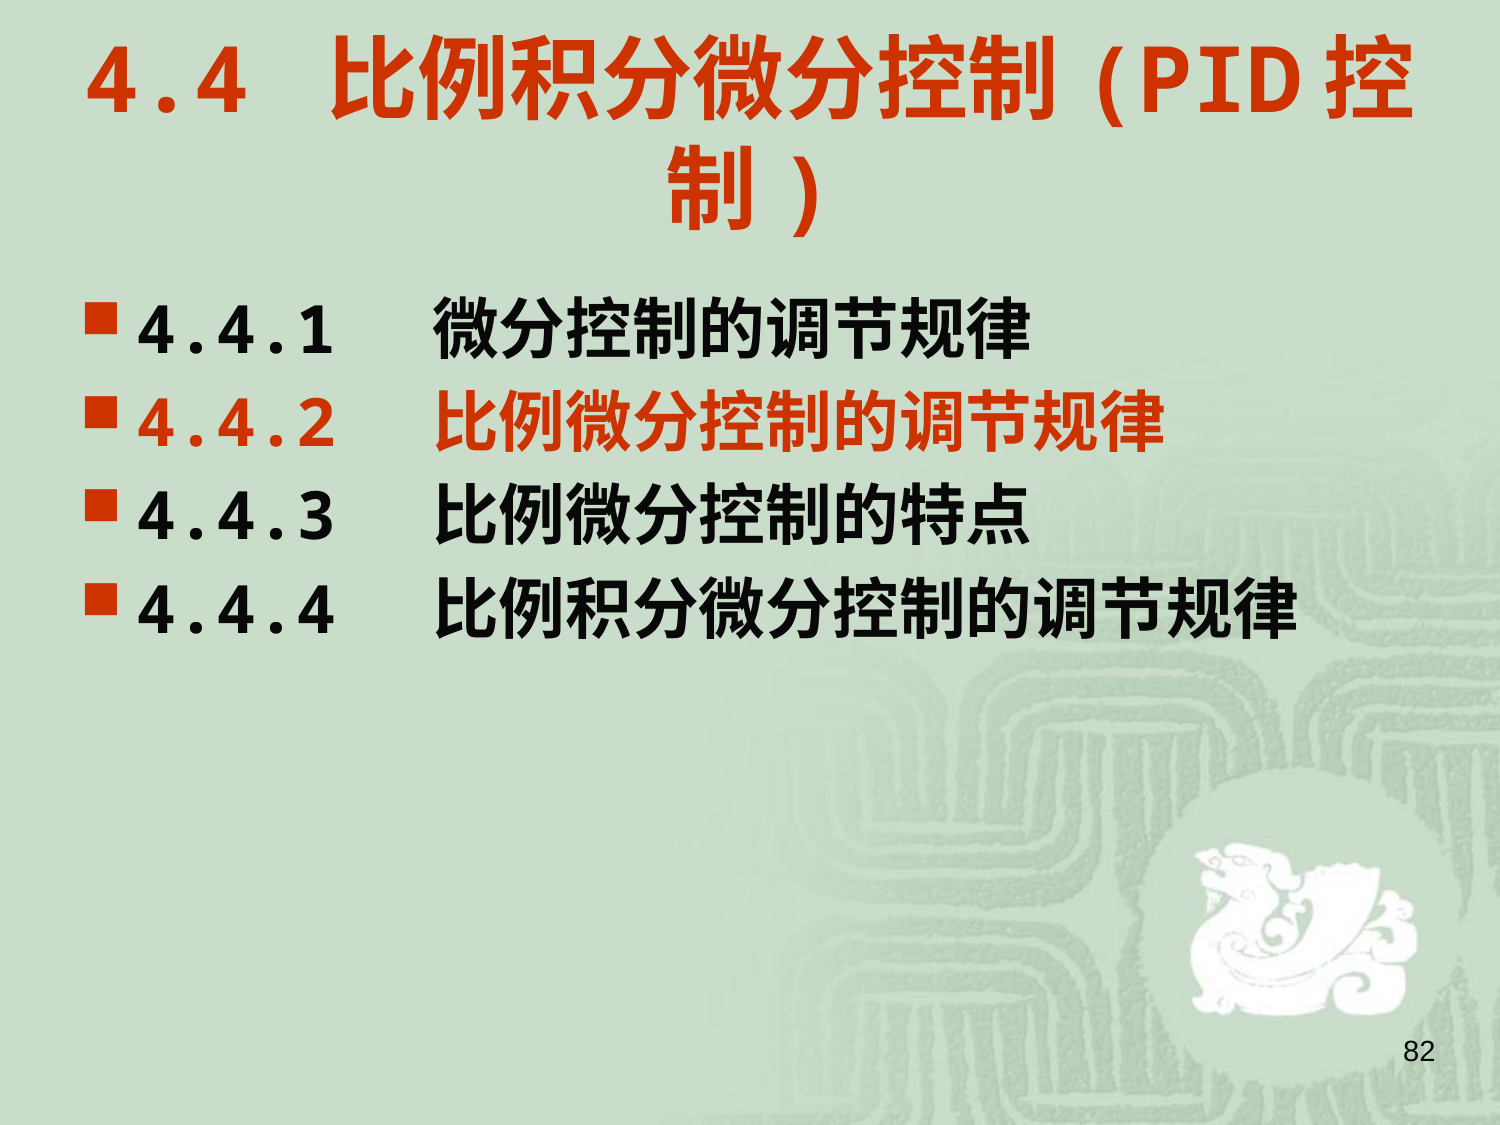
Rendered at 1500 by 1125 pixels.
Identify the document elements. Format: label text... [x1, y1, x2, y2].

list 4.4.1 微分控制的调节规律 4.4.2 比例微分控制的调节规律 4.4.3 比例微分控制的特点 4.4.4 比例积分微分控制的调节规律 [64, 279, 1447, 989]
slide_number 82 [1074, 1024, 1451, 1103]
title 4.4 比例积分微分控制(PID控制) [49, 37, 1451, 225]
picture [0, 0, 1500, 1125]
